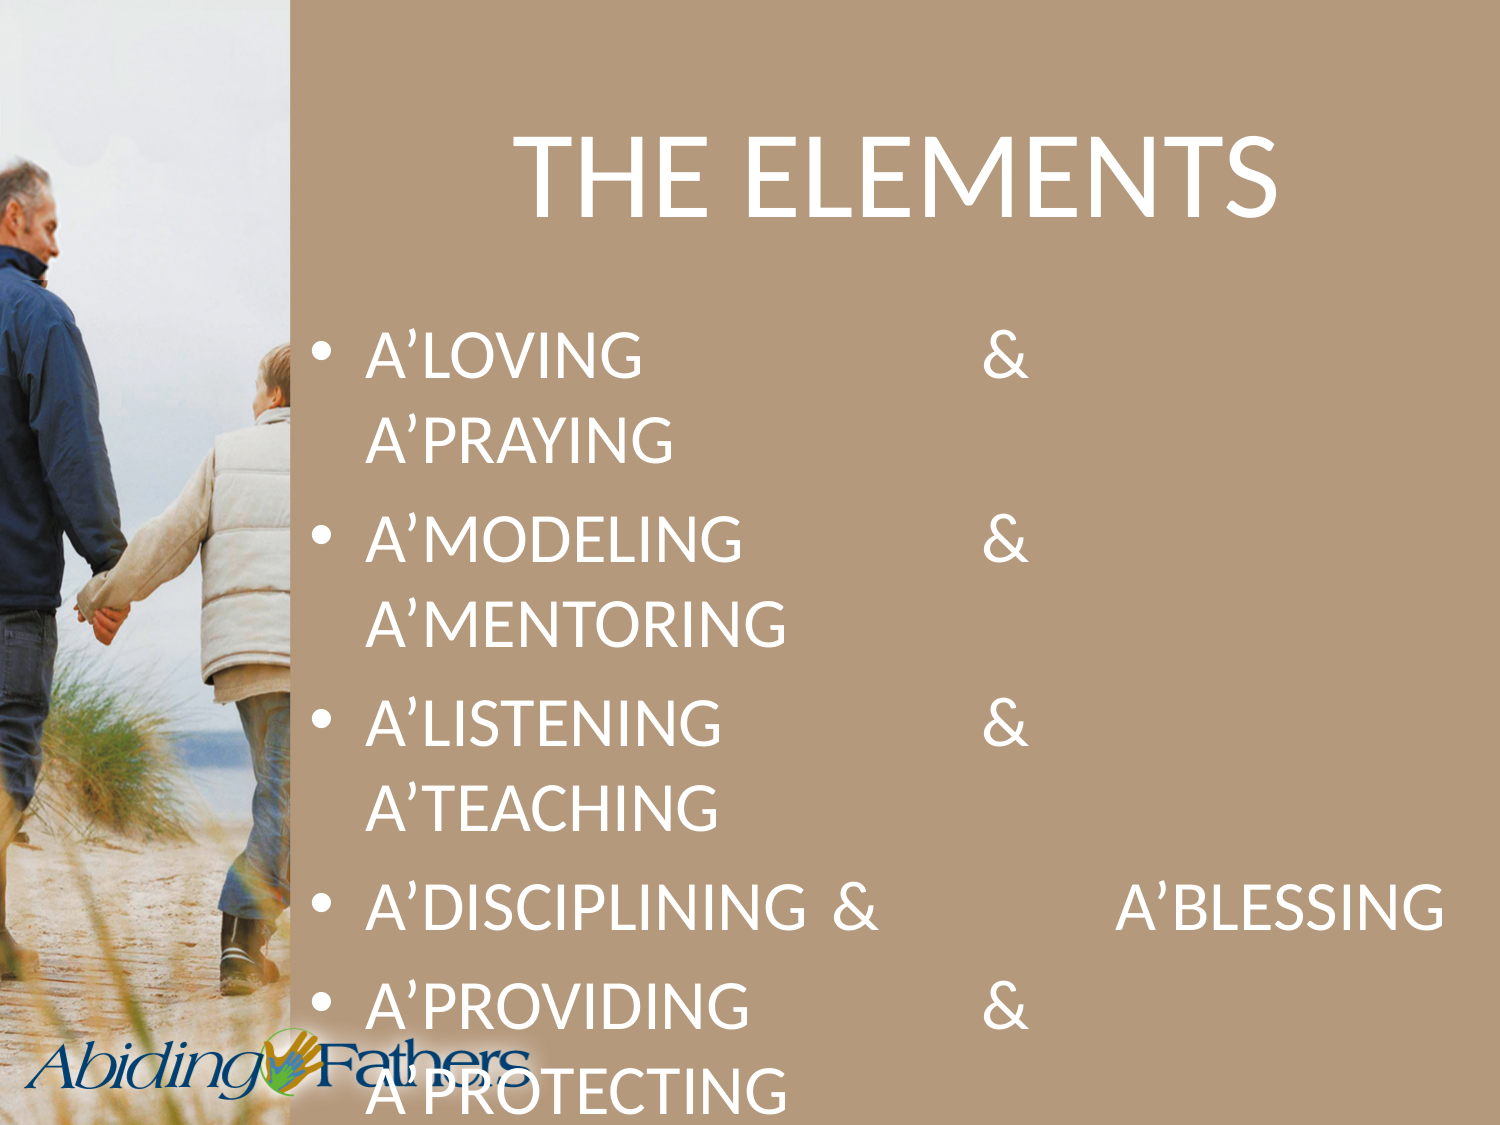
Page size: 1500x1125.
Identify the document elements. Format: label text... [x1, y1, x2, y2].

title THE ELEMENTS [294, 73, 1500, 262]
picture [0, 0, 1500, 1125]
list A’LOVING & A’PRAYING A’MODELING & A’MENTORING A’LISTENING & A’TEACHING A’DISCIPLINING & A’BLESSING A’PROVIDING & A’PROTECTING YOUR FATHER & EVERLASTING FATHER [294, 299, 1500, 1043]
